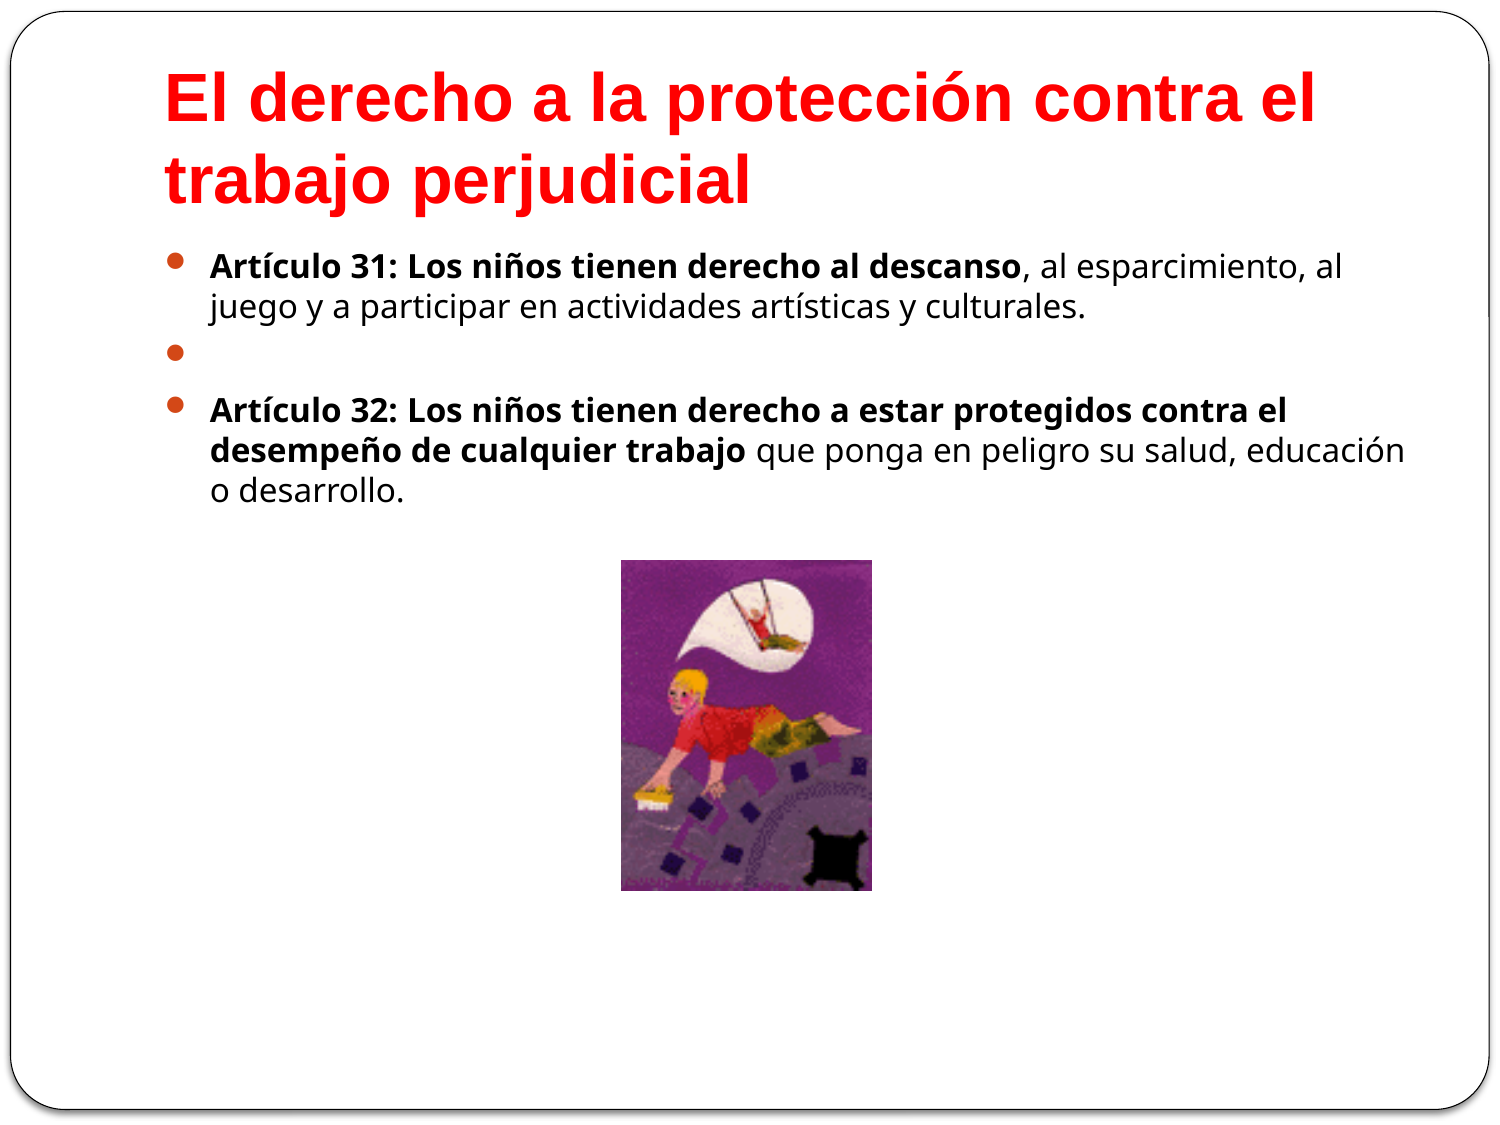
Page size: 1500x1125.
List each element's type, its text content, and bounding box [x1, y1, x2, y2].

list Artículo 31: Los niños tienen derecho al descanso, al esparcimiento, al juego y a participar en actividades artísticas y culturales. Artículo 32: Los niños tienen derecho a estar protegidos contra el desempeño de cualquier trabajo que ponga en peligro su salud, educación o desarrollo. [150, 237, 1425, 988]
title El derecho a la protección contra el trabajo perjudicial [150, 45, 1425, 233]
picture [620, 560, 872, 891]
